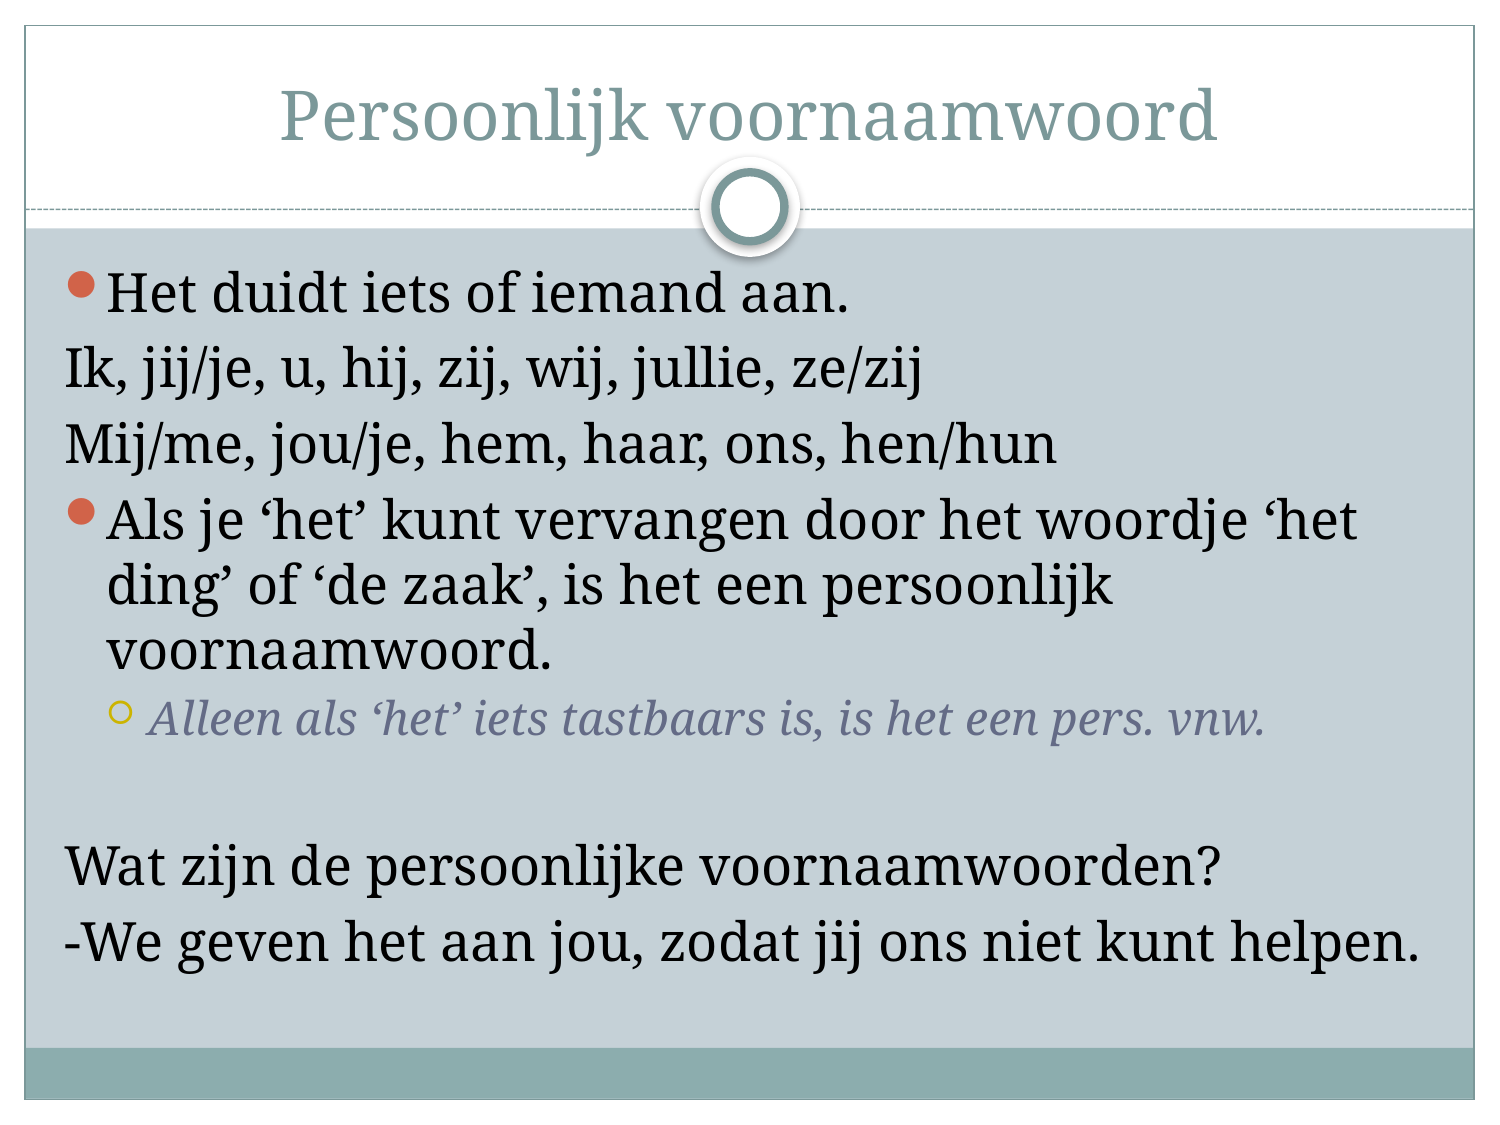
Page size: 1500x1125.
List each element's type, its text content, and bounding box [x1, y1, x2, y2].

title Persoonlijk voornaamwoord [49, 37, 1450, 162]
list Het duidt iets of iemand aan. Ik, jij/je, u, hij, zij, wij, jullie, ze/zij Mij/me, jou/je, hem, haar, ons, hen/hun Als je ‘het’ kunt vervangen door het woordje ‘het ding’ of ‘de zaak’, is het een persoonlijk voornaamwoord. Alleen als ‘het’ iets tastbaars is, is het een pers. vnw. Wat zijn de persoonlijke voornaamwoorden? -We geven het aan jou, zodat jij ons niet kunt helpen. [49, 250, 1445, 1001]
